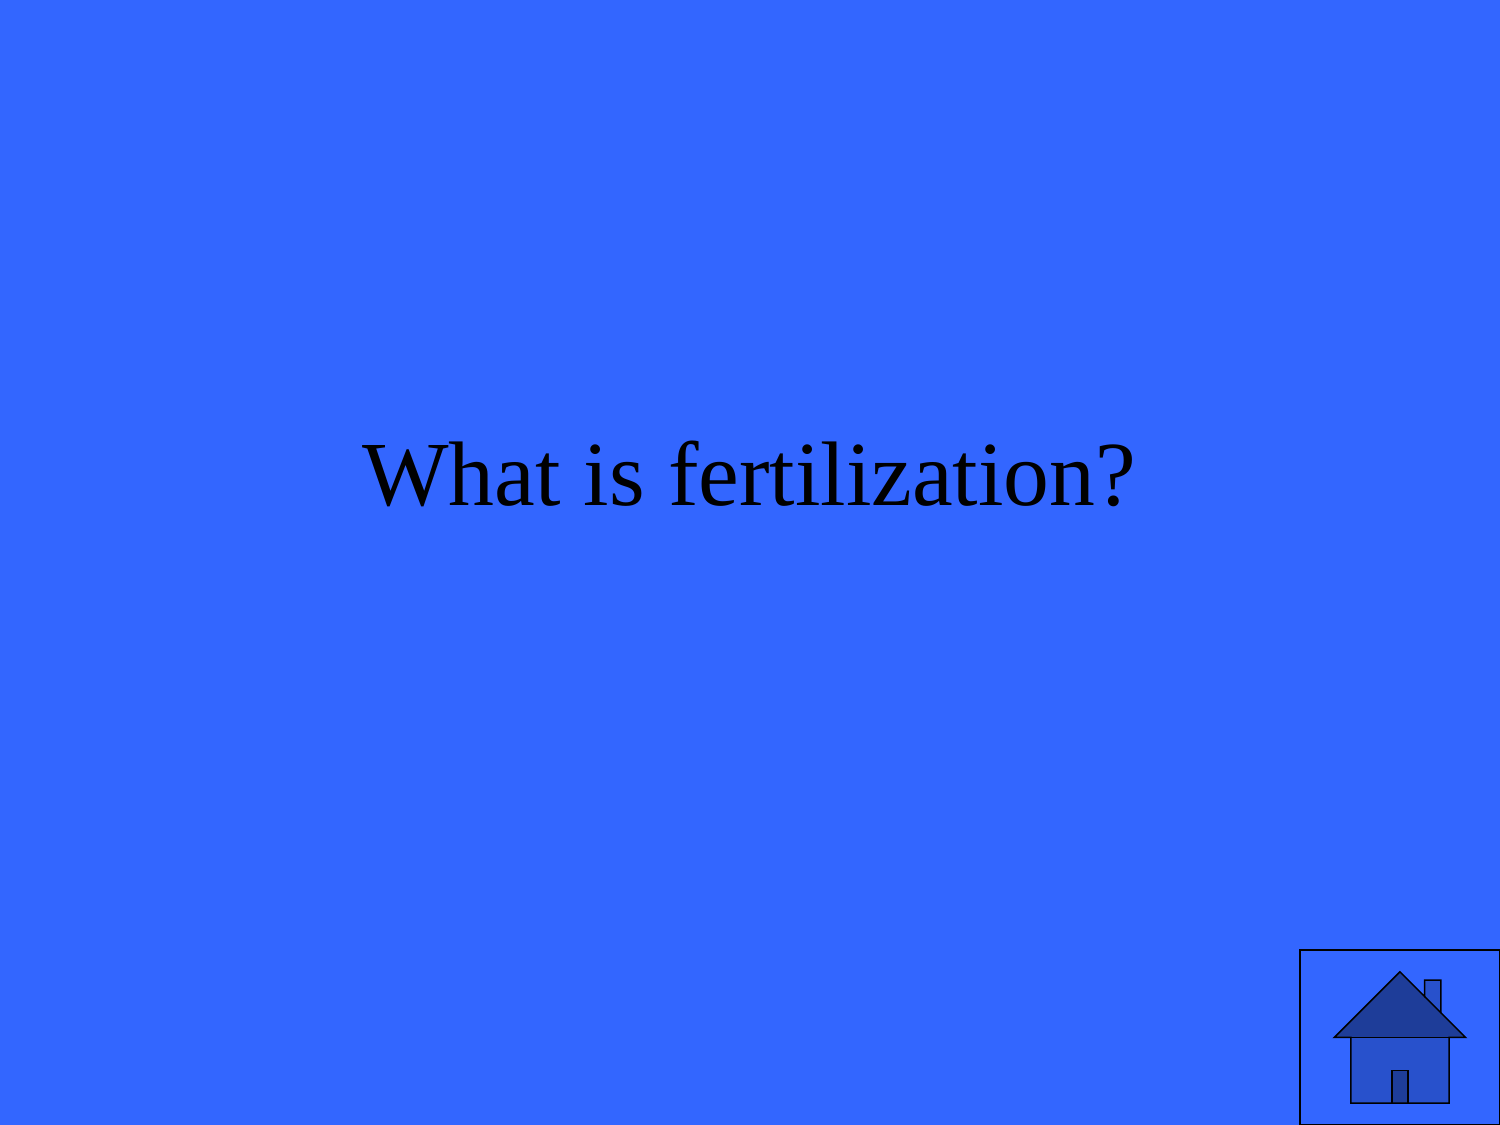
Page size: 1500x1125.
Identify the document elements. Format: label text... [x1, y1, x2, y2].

text_box [1299, 950, 1500, 1125]
title What is fertilization? [112, 375, 1388, 563]
